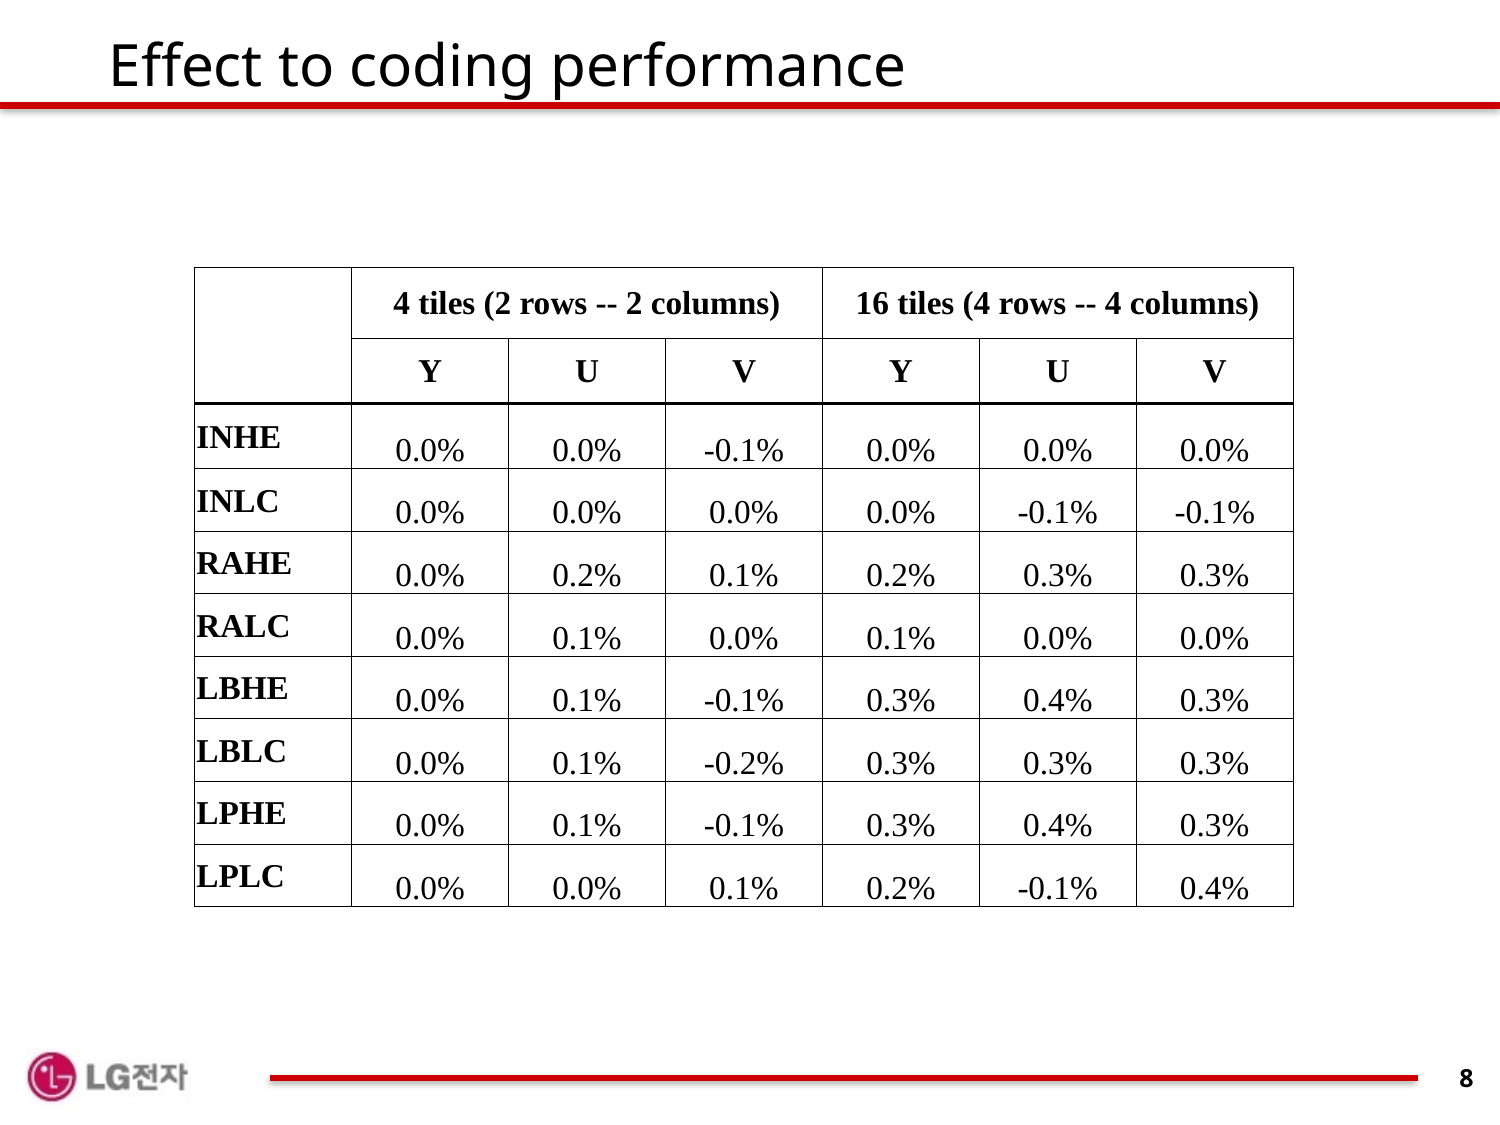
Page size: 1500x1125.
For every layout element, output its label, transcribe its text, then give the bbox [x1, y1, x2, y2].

table_cell 0.0% [352, 657, 508, 718]
table_cell 0.0% [352, 782, 508, 844]
table_cell 0.1% [509, 782, 665, 844]
table_cell Y [823, 339, 979, 402]
table_cell 0.1% [666, 845, 822, 906]
table_cell 0.0% [352, 594, 508, 656]
table_cell 0.1% [509, 657, 665, 718]
table_cell 0.2% [823, 845, 979, 906]
table_cell 0.3% [1137, 532, 1293, 593]
table_cell LBLC [195, 719, 351, 781]
table_cell 0.4% [1137, 845, 1293, 906]
table_cell LPLC [195, 845, 351, 906]
table_cell U [980, 339, 1136, 402]
table_cell 0.0% [352, 532, 508, 593]
table_cell 0.0% [666, 594, 822, 656]
table_cell V [666, 339, 822, 402]
table_cell RALC [195, 594, 351, 656]
table_header 4 tiles (2 rows -- 2 columns) [352, 268, 822, 338]
table_cell 0.1% [823, 594, 979, 656]
table_cell 0.3% [1137, 657, 1293, 718]
table_cell 0.2% [823, 532, 979, 593]
title Effect to coding performance [93, 32, 1243, 94]
table_cell 0.0% [980, 405, 1136, 468]
table_cell V [1137, 339, 1293, 402]
table_cell -0.1% [1137, 469, 1293, 531]
table_cell 0.3% [823, 657, 979, 718]
slide_number 8 [1417, 1054, 1489, 1114]
table_cell -0.2% [666, 719, 822, 781]
table_cell 0.0% [666, 469, 822, 531]
table_cell 0.0% [352, 719, 508, 781]
table_cell -0.1% [666, 657, 822, 718]
table_cell -0.1% [666, 405, 822, 468]
table_header 16 tiles (4 rows -- 4 columns) [823, 268, 1293, 338]
table_cell 0.4% [980, 657, 1136, 718]
table_cell RAHE [195, 532, 351, 593]
table_cell -0.1% [980, 469, 1136, 531]
table_cell 0.0% [509, 469, 665, 531]
table_cell 0.1% [666, 532, 822, 593]
table_cell 0.0% [352, 845, 508, 906]
table_cell 0.2% [509, 532, 665, 593]
table_cell 0.0% [509, 405, 665, 468]
table_cell INLC [195, 469, 351, 531]
table_cell 0.0% [823, 469, 979, 531]
table_cell 0.3% [1137, 782, 1293, 844]
table_cell 0.0% [823, 405, 979, 468]
table_cell 0.4% [980, 782, 1136, 844]
table_cell Y [352, 339, 508, 402]
table_cell 0.1% [509, 719, 665, 781]
table_cell 0.0% [1137, 594, 1293, 656]
table_cell 0.0% [1137, 405, 1293, 468]
table_cell 0.3% [823, 719, 979, 781]
table_cell 0.1% [509, 594, 665, 656]
table_cell -0.1% [666, 782, 822, 844]
table_cell 0.3% [980, 719, 1136, 781]
table_header [195, 268, 351, 402]
table_cell 0.0% [352, 469, 508, 531]
table_cell -0.1% [980, 845, 1136, 906]
picture [0, 1037, 249, 1125]
table_cell LBHE [195, 657, 351, 718]
table_cell 0.0% [980, 594, 1136, 656]
table_cell 0.3% [823, 782, 979, 844]
table_cell INHE [195, 405, 351, 468]
table_cell 0.0% [509, 845, 665, 906]
table_cell LPHE [195, 782, 351, 844]
table_cell 0.0% [352, 405, 508, 468]
table_cell 0.3% [980, 532, 1136, 593]
table_cell U [509, 339, 665, 402]
table_cell 0.3% [1137, 719, 1293, 781]
